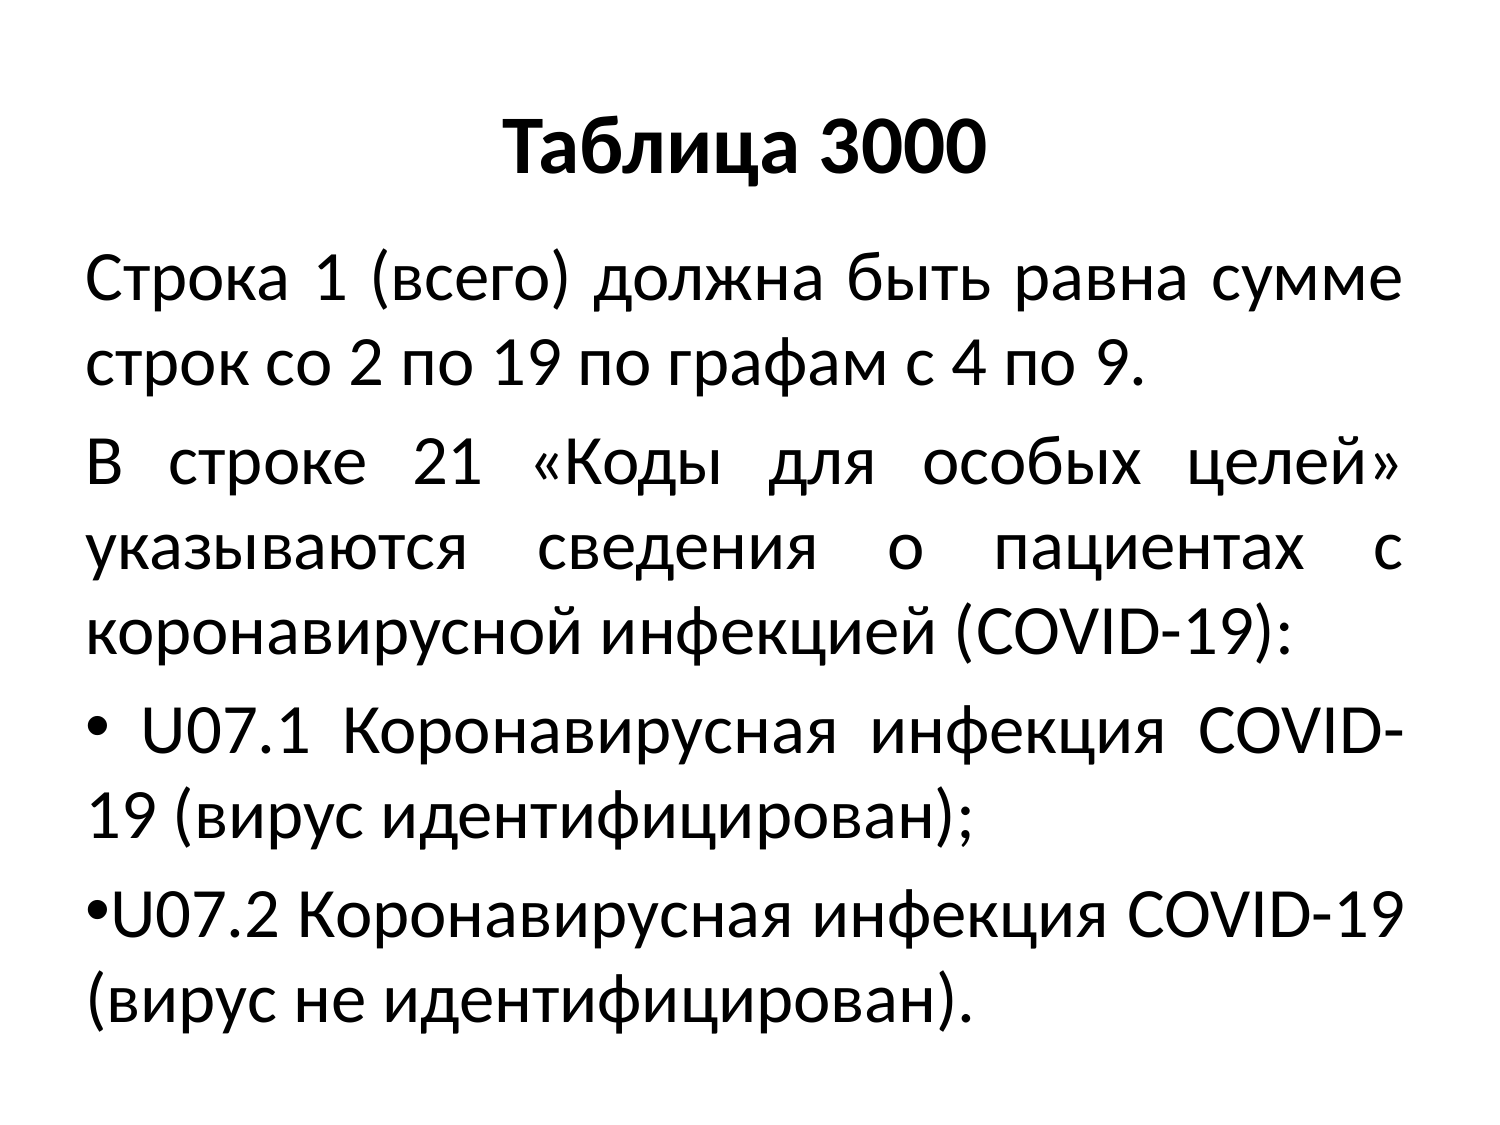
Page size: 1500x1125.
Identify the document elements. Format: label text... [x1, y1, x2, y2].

title Таблица 3000 [70, 46, 1421, 222]
list Строка 1 (всего) должна быть равна сумме строк со 2 по 19 по графам с 4 по 9. В строке 21 «Коды для особых целей» указываются сведения о пациентах с коронавирусной инфекцией (COVID-19): U07.1 Коронавирусная инфекция COVID-19 (вирус идентифицирован); U07.2 Коронавирусная инфекция COVID-19 (вирус не идентифицирован). [70, 222, 1421, 1047]
